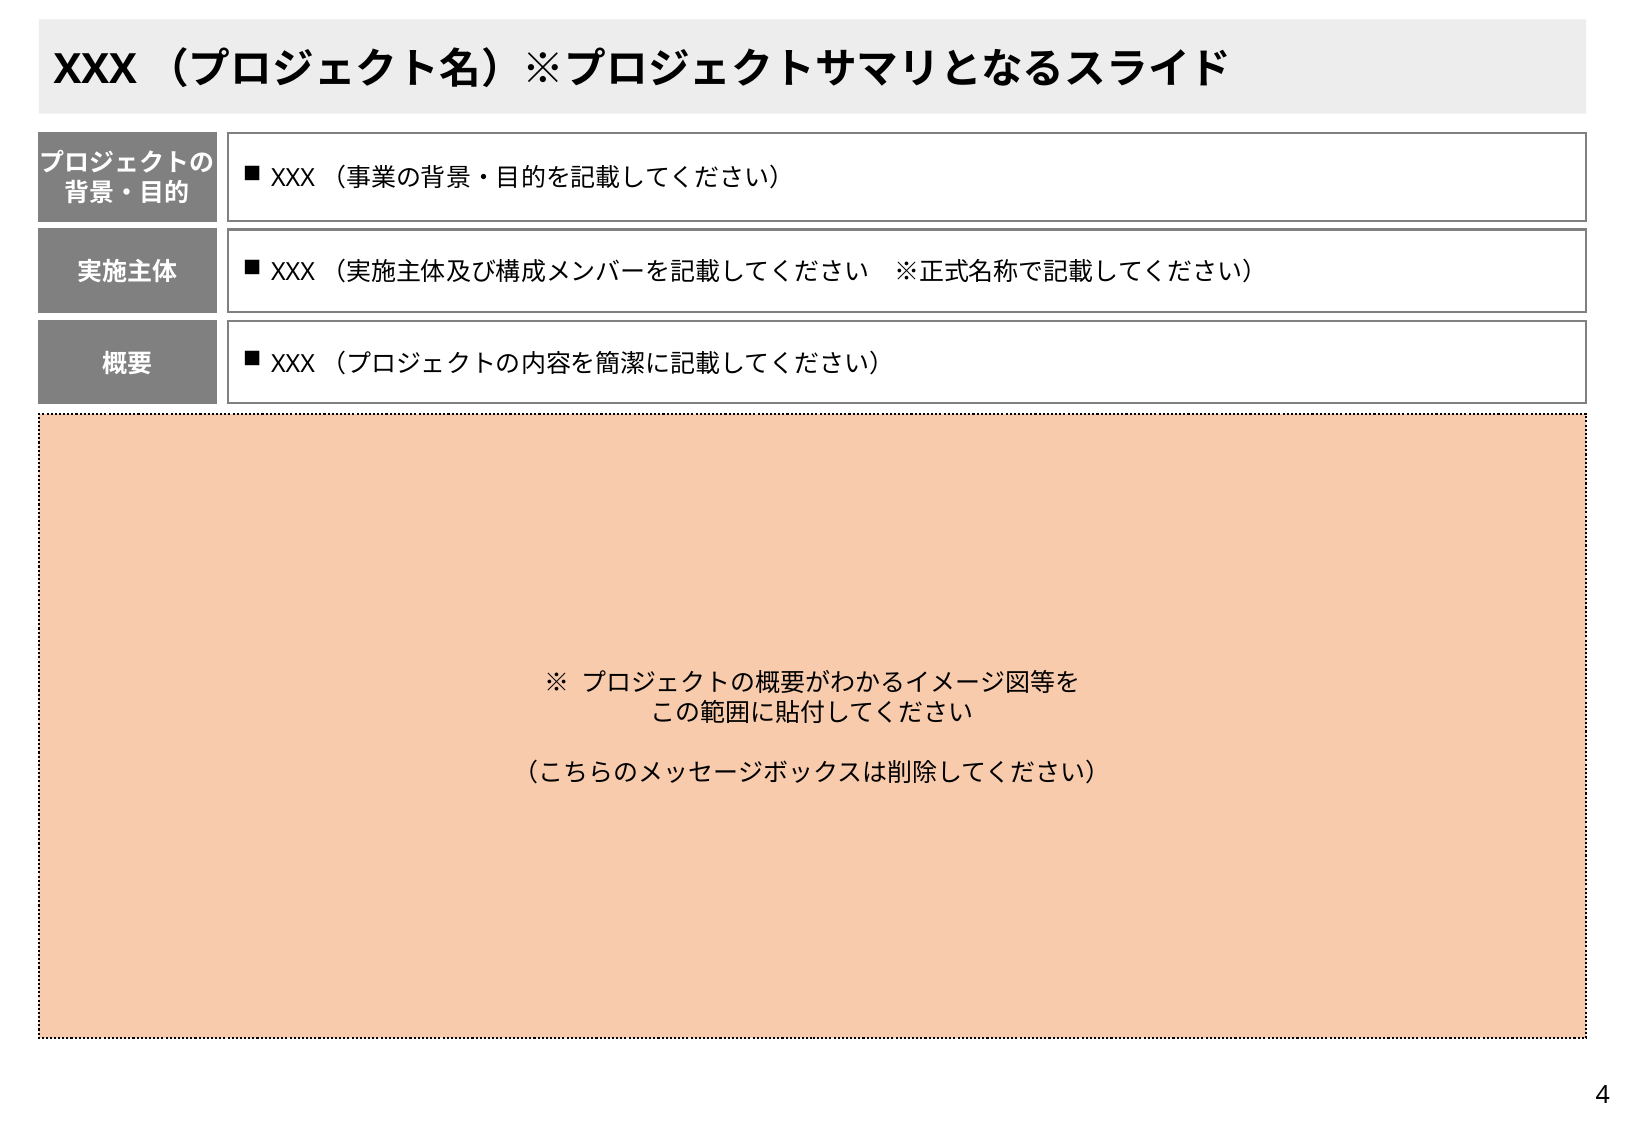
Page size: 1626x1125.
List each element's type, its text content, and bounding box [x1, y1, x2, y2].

text_box XXX（プロジェクト名）※プロジェクトサマリとなるスライド [38, 18, 1587, 115]
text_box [38, 320, 1587, 404]
text_box ※ プロジェクトの概要がわかるイメージ図等を この範囲に貼付してください （こちらのメッセージボックスは削除してください） [38, 413, 1587, 1039]
slide_number 3 [1259, 1065, 1625, 1125]
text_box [38, 229, 1587, 312]
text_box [38, 132, 1587, 221]
